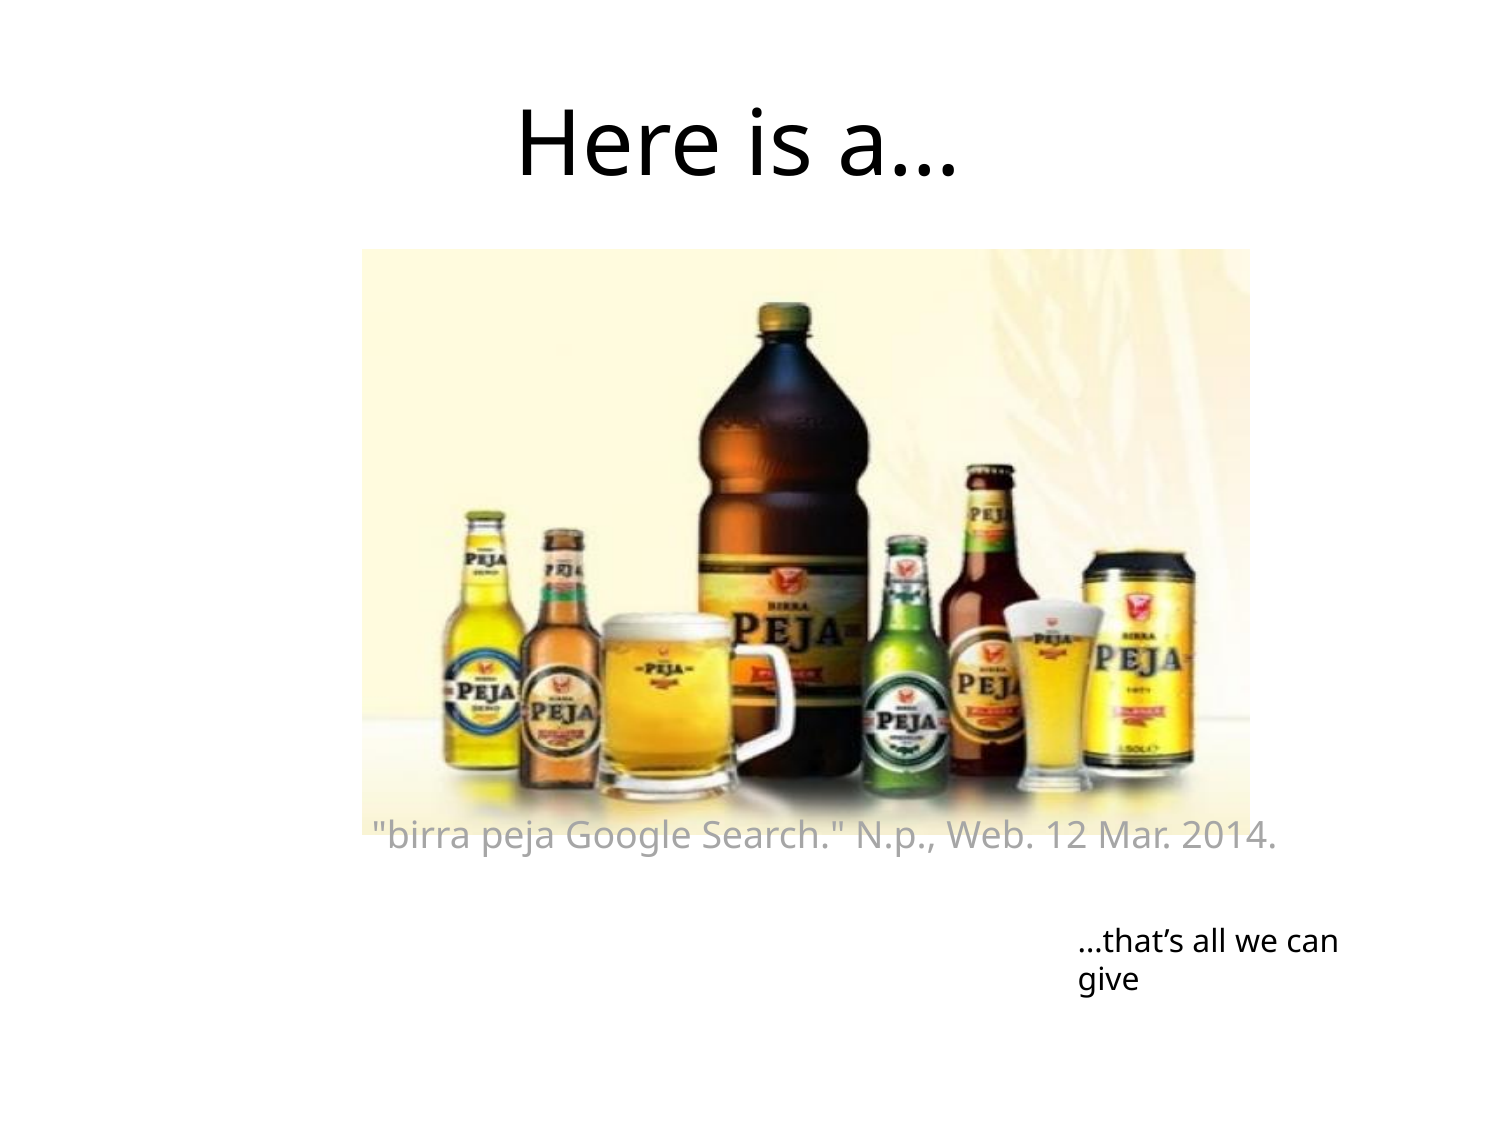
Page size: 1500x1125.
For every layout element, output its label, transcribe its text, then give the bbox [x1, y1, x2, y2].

picture [362, 249, 1251, 835]
list …that’s all we can give [1062, 912, 1425, 1005]
title Here is a… [75, 45, 1425, 233]
text_box "birra peja Google Search." N.p., Web. 12 Mar. 2014. [356, 804, 1295, 864]
